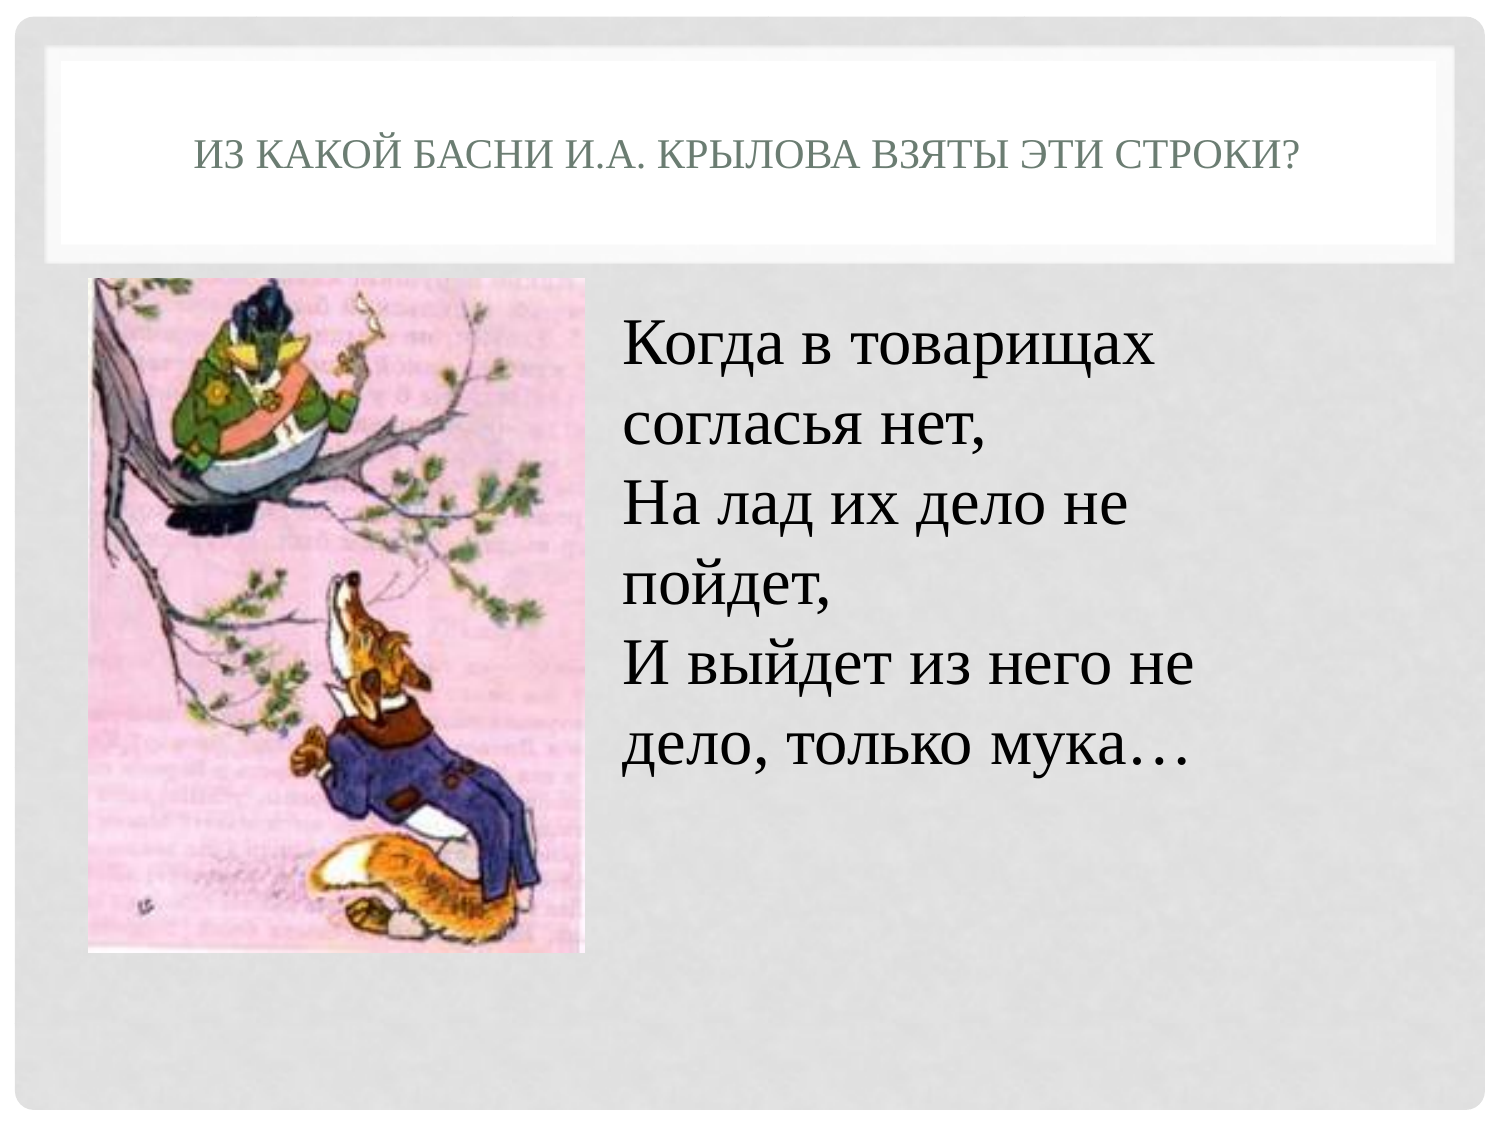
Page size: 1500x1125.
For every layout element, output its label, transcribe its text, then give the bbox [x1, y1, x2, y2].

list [88, 278, 585, 953]
text_box Когда в товарищах согласья нет, На лад их дело не пойдет, И выйдет из него не дело, только мука… [608, 290, 1359, 866]
title Из какой басни И.А. Крылова взяты эти строки? [69, 66, 1425, 238]
